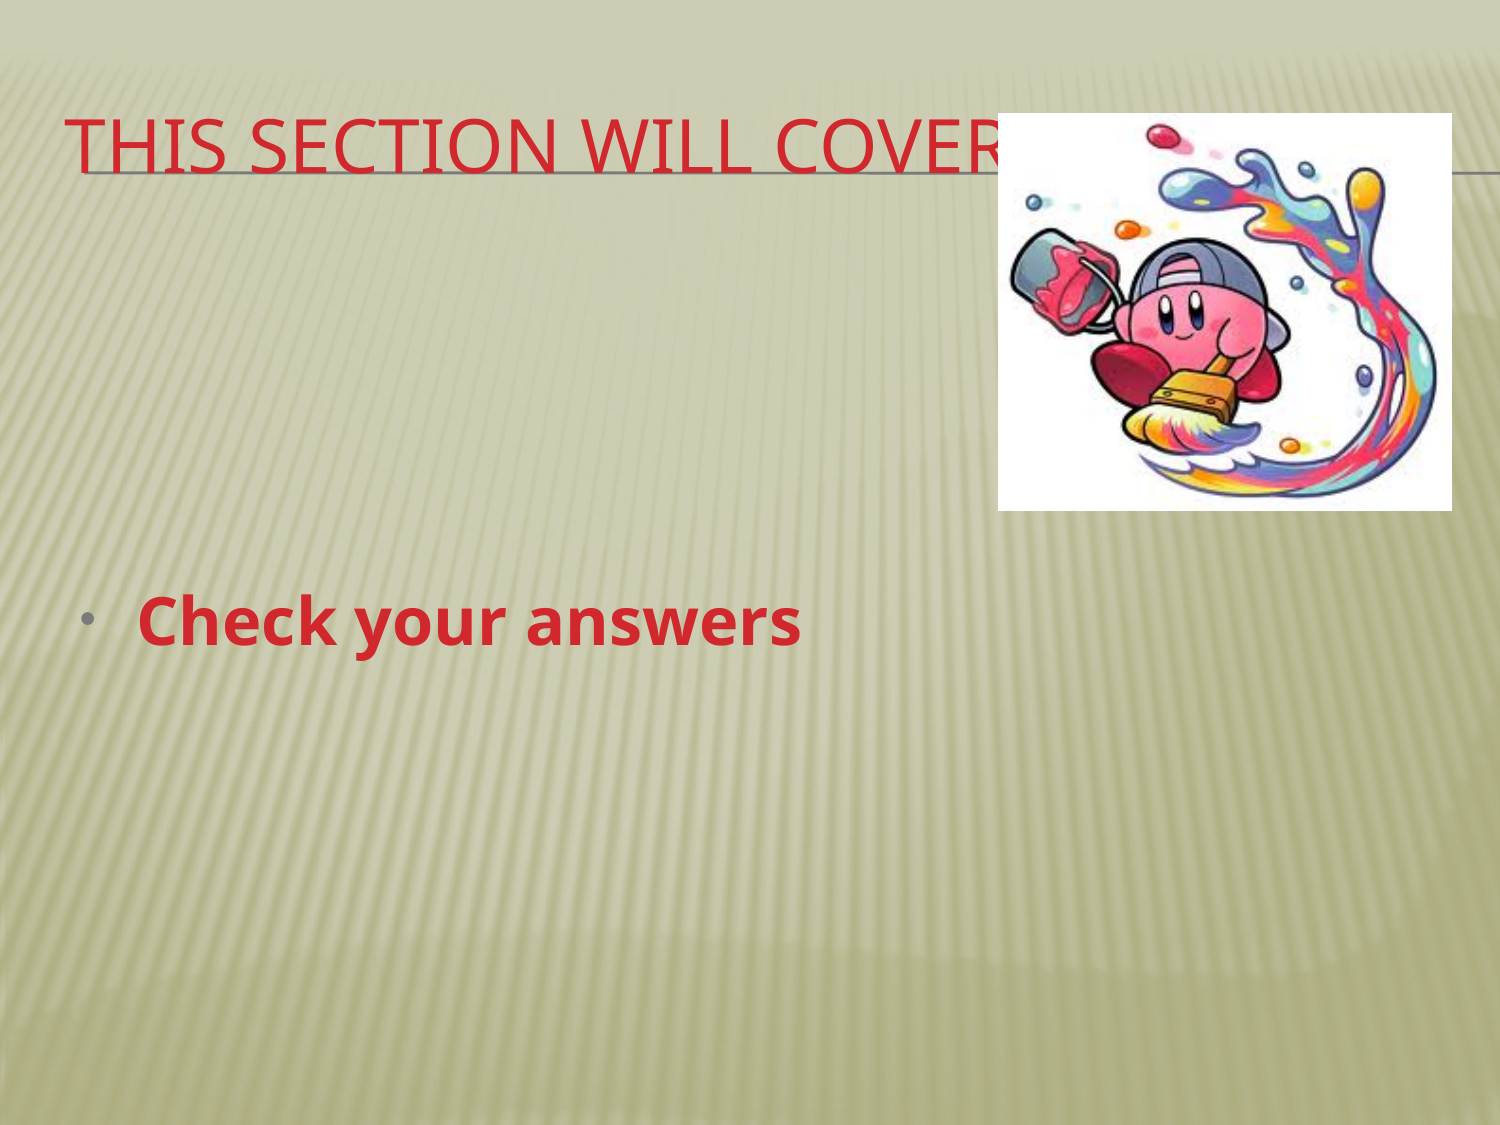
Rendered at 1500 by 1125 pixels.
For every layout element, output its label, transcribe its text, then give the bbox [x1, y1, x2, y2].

list Check your answers [64, 290, 1325, 1066]
title This section will cover: [50, 75, 1475, 213]
picture [997, 113, 1452, 511]
